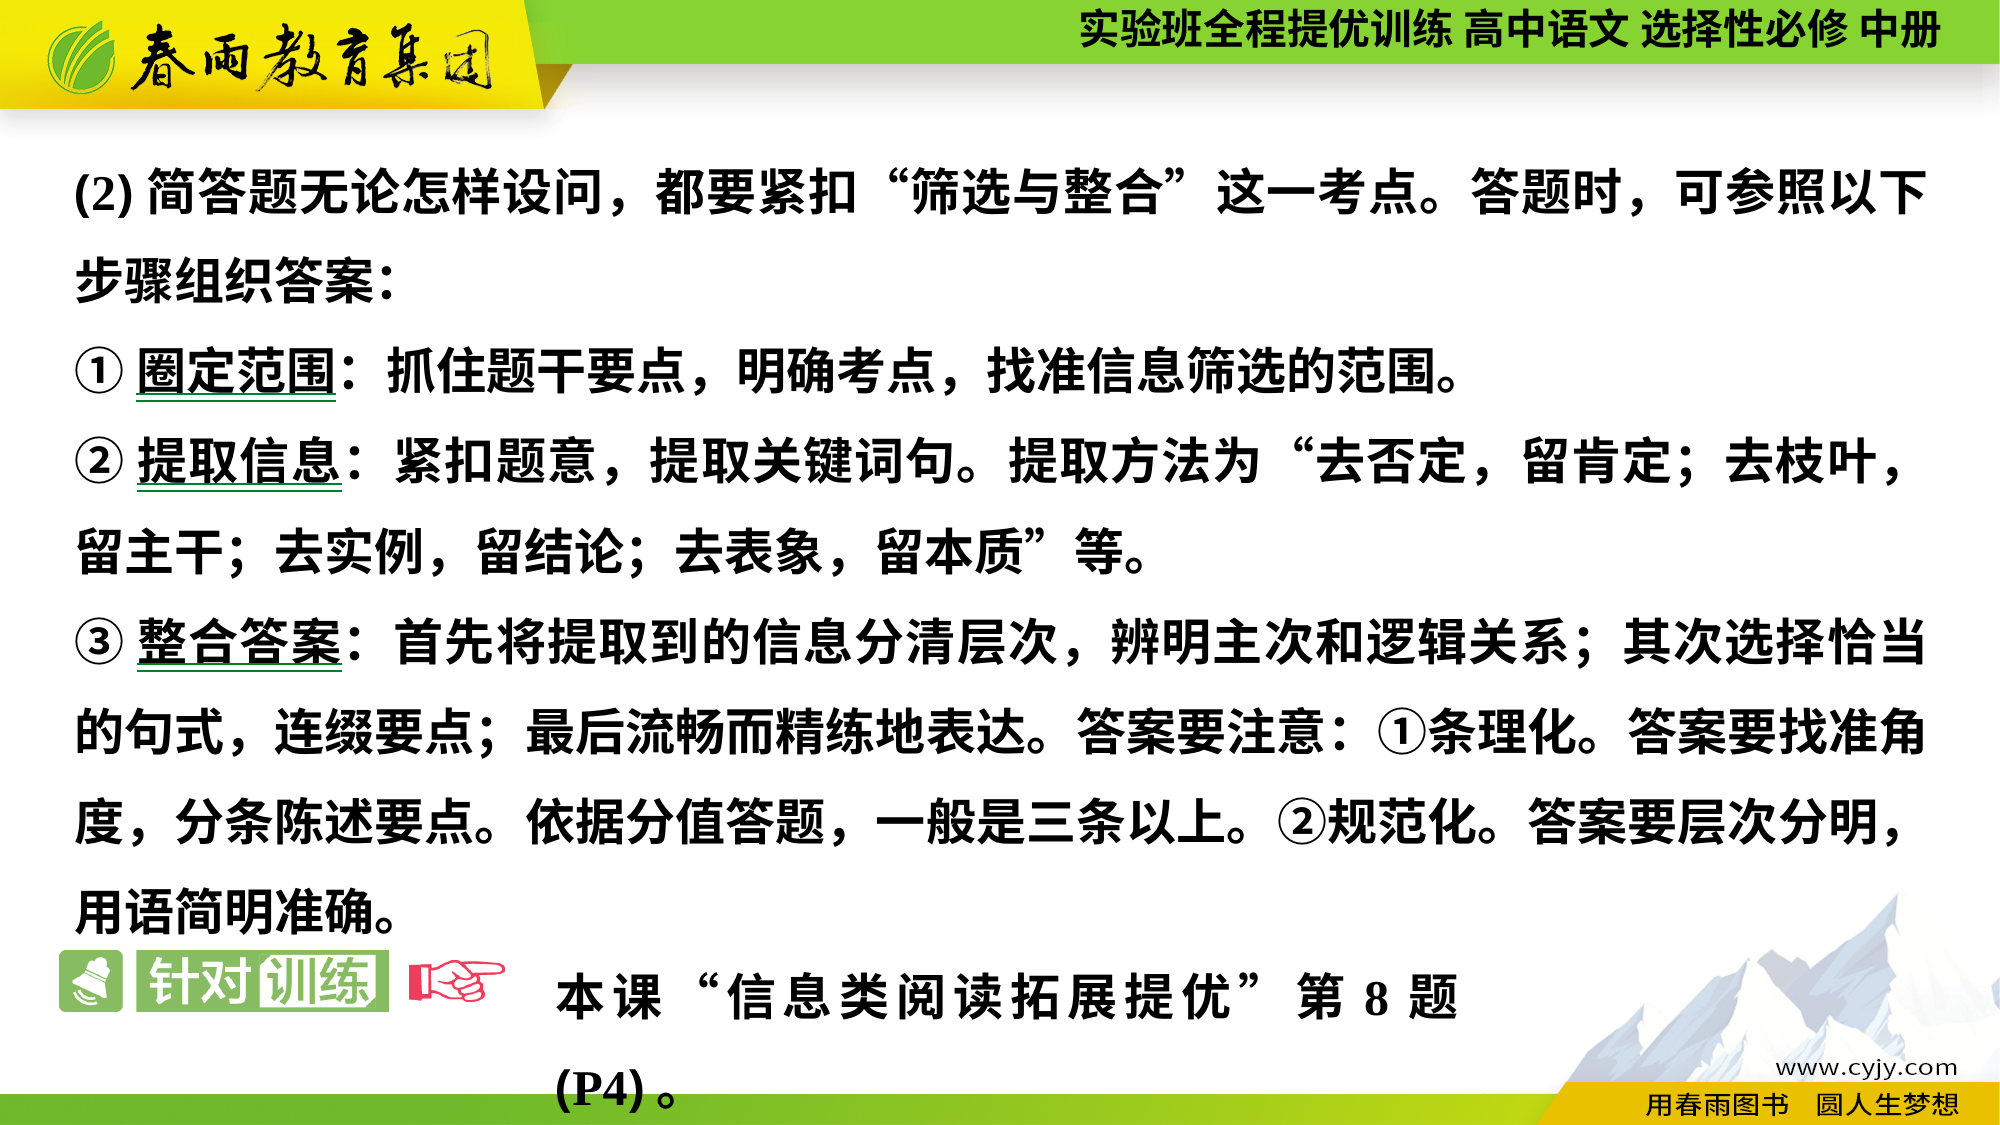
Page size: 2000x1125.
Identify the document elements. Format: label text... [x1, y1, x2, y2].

picture [0, 0, 2000, 1125]
list (2)简答题无论怎样设问，都要紧扣“筛选与整合”这一考点。答题时，可参照以下步骤组织答案： ①圈定范围：抓住题干要点，明确考点，找准信息筛选的范围。 ②提取信息：紧扣题意，提取关键词句。提取方法为“去否定，留肯定；去枝叶，留主干；去实例，留结论；去表象，留本质”等。 ③整合答案：首先将提取到的信息分清层次，辨明主次和逻辑关系；其次选择恰当的句式，连缀要点；最后流畅而精练地表达。答案要注意：①条理化。答案要找准角度，分条陈述要点。依据分值答题，一般是三条以上。②规范化。答案要层次分明，用语简明准确。 [59, 122, 1944, 944]
text_box 本课“信息类阅读拓展提优”第8题(P4)。 [540, 927, 1485, 1033]
